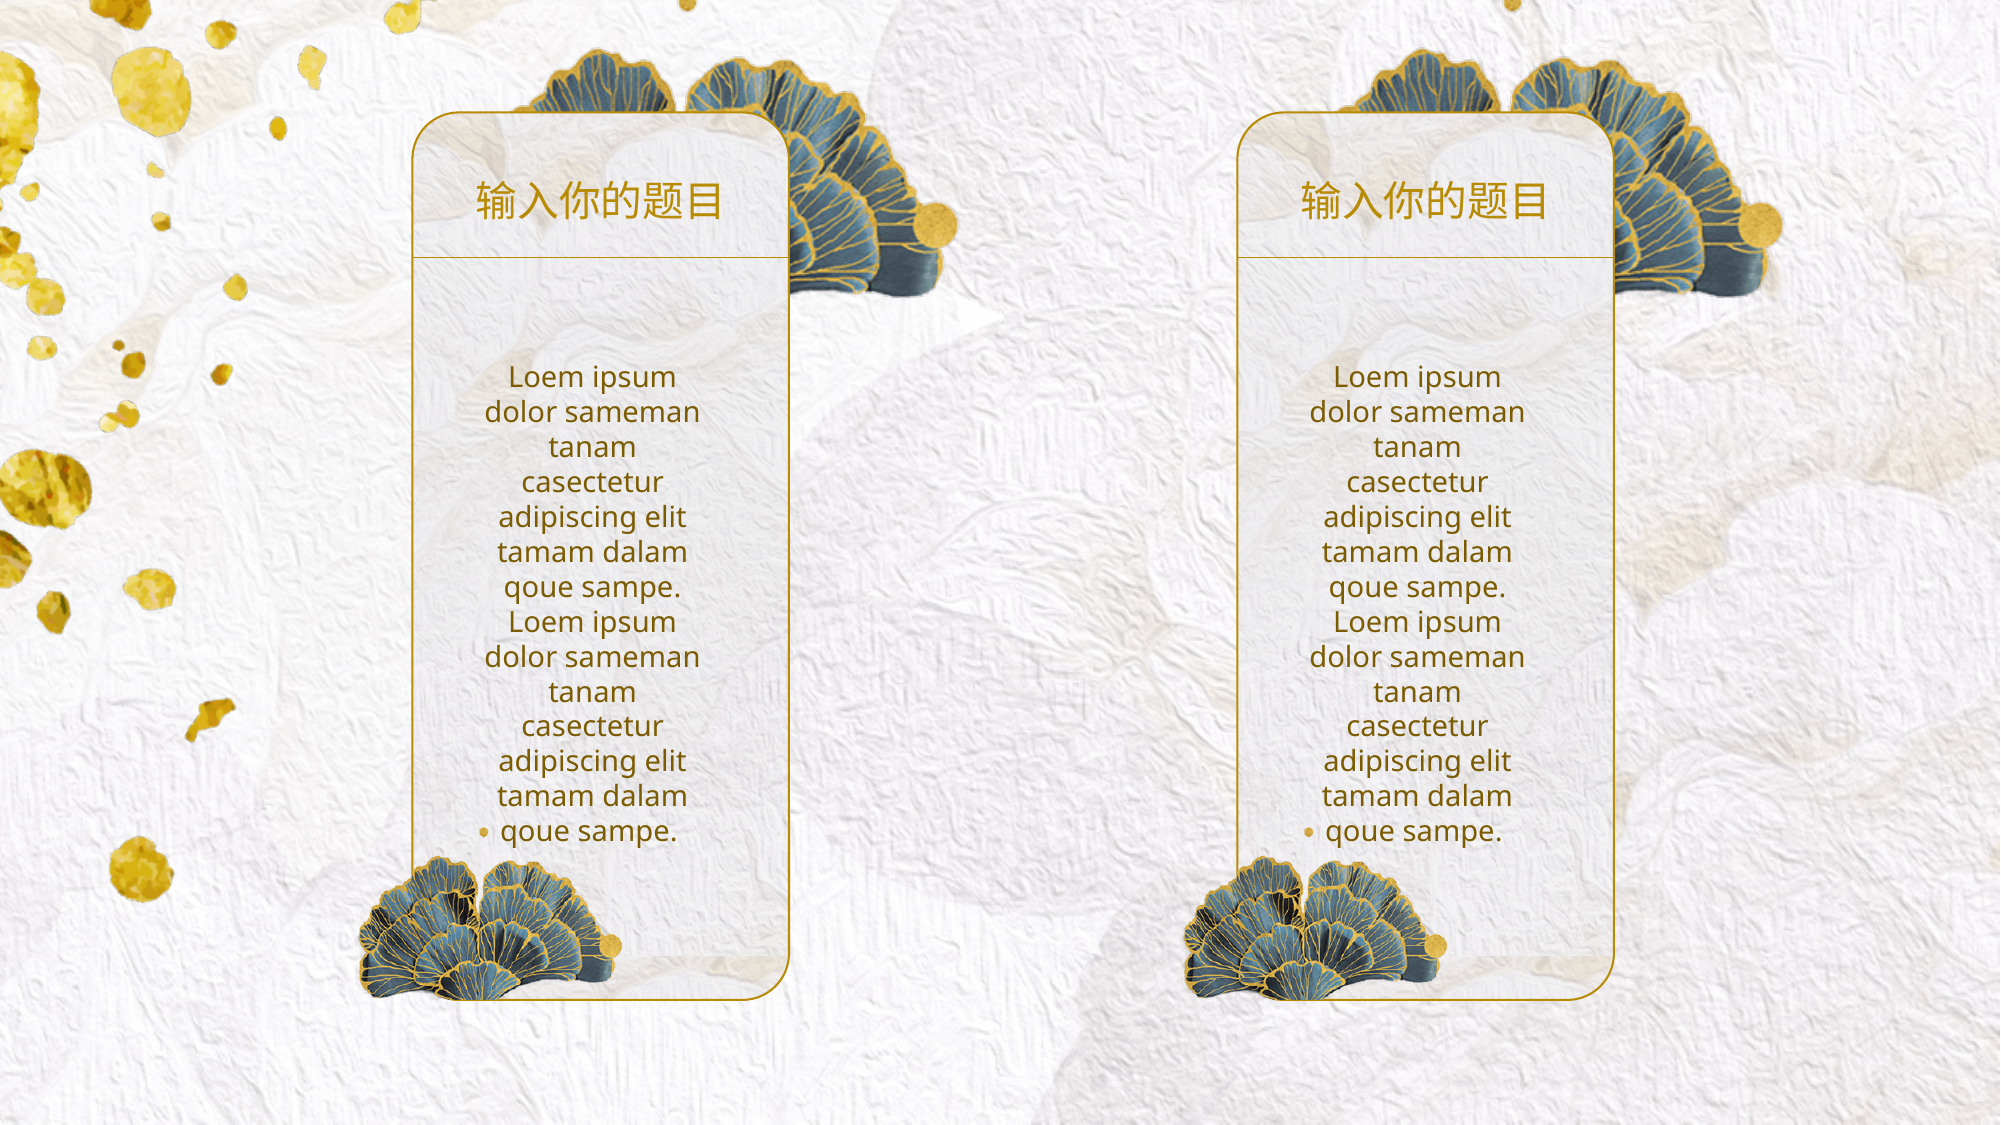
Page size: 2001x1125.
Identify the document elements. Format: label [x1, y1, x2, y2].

text_box [251, 0, 1076, 1000]
picture [0, 0, 2000, 1125]
text_box [1076, 0, 1936, 1000]
